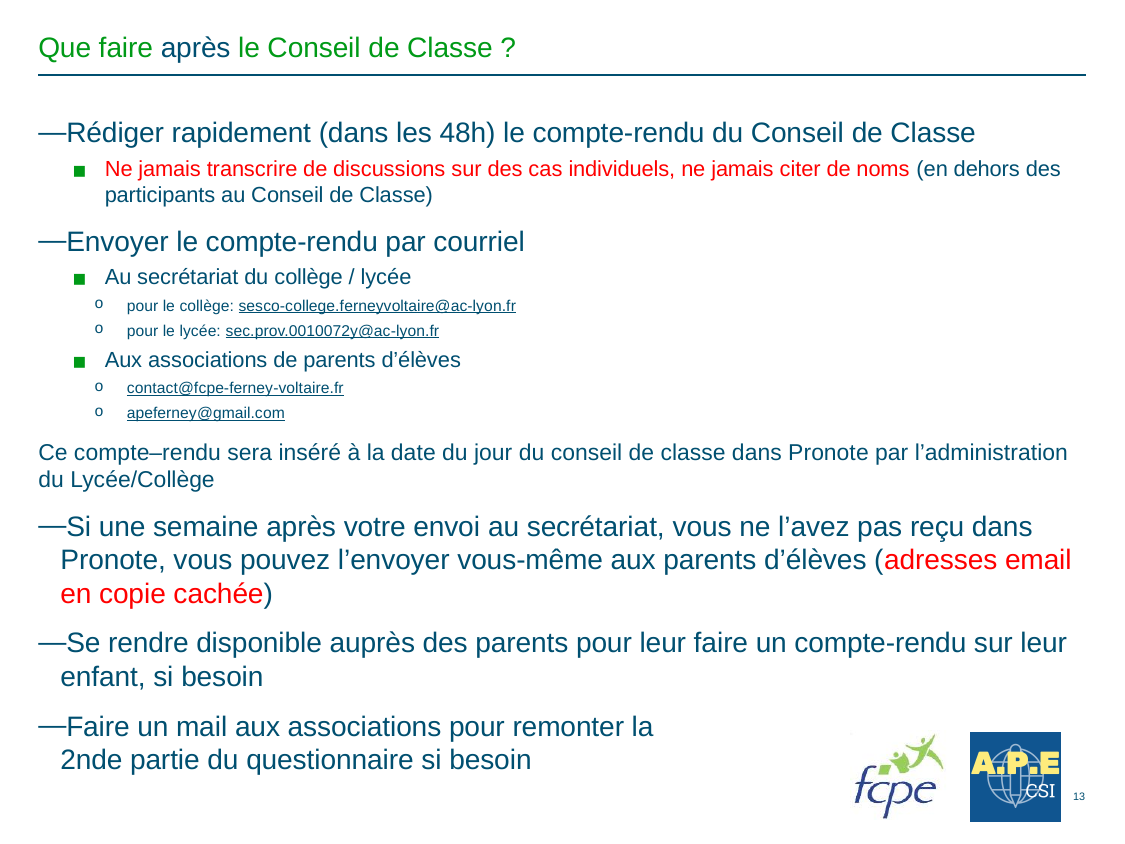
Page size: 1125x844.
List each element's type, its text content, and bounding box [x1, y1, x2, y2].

slide_number 13 [1060, 791, 1086, 813]
picture [970, 778, 1061, 822]
list Rédiger rapidement (dans les 48h) le compte-rendu du Conseil de Classe Ne jamais transcrire de discussions sur des cas individuels, ne jamais citer de noms (en dehors des participants au Conseil de Classe) Envoyer le compte-rendu par courriel Au secrétariat du collège / lycée pour le collège: sesco-college.ferneyvoltaire@ac-lyon.fr pour le lycée: sec.prov.0010072y@ac-lyon.fr Aux associations de parents d’élèves contact@fcpe-ferney-voltaire.fr apeferney@gmail.com Ce compte–rendu sera inséré à la date du jour du conseil de classe dans Pronote par l’administration du Lycée/Collège Si une semaine après votre envoi au secrétariat, vous ne l’avez pas reçu dans Pronote, vous pouvez l’envoyer vous-même aux parents d’élèves (adresses email en copie cachée) Se rendre disponible auprès des parents pour leur faire un compte-rendu sur leur enfant, si besoin Faire un mail aux associations pour remonter la 2nde partie du questionnaire si besoin [38, 114, 1086, 778]
picture [850, 778, 947, 820]
list Que faire après le Conseil de Classe ? [38, 29, 993, 104]
